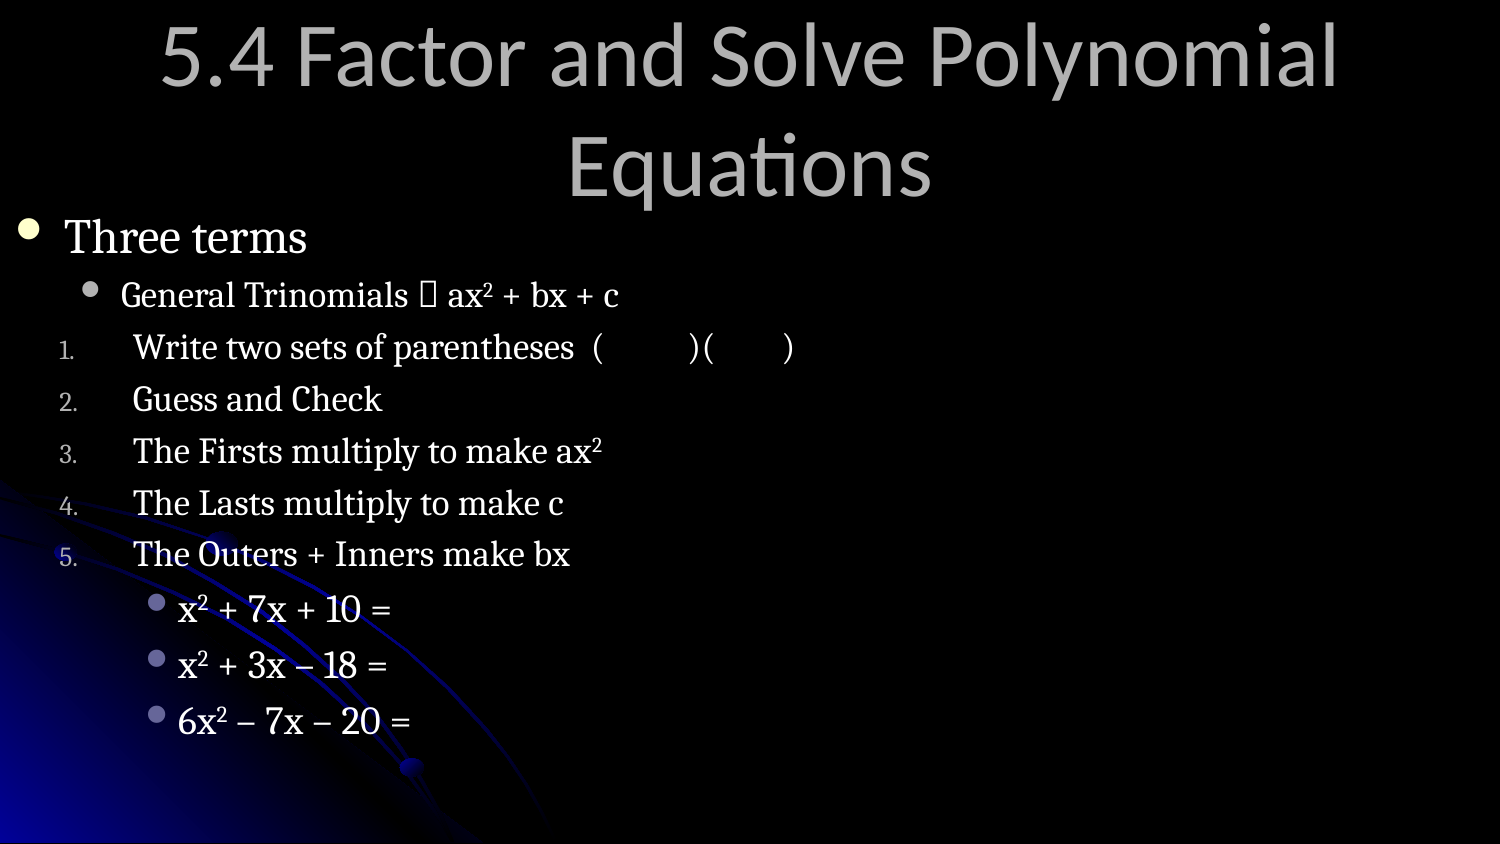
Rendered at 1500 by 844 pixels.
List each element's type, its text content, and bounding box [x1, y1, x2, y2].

title 5.4 Factor and Solve Polynomial Equations [0, 33, 1500, 175]
list Three terms General Trinomials  ax2 + bx + c Write two sets of parentheses ( )( ) Guess and Check The Firsts multiply to make ax2 The Lasts multiply to make c The Outers + Inners make bx x2 + 7x + 10 = x2 + 3x – 18 = 6x2 – 7x – 20 = [0, 196, 1500, 755]
